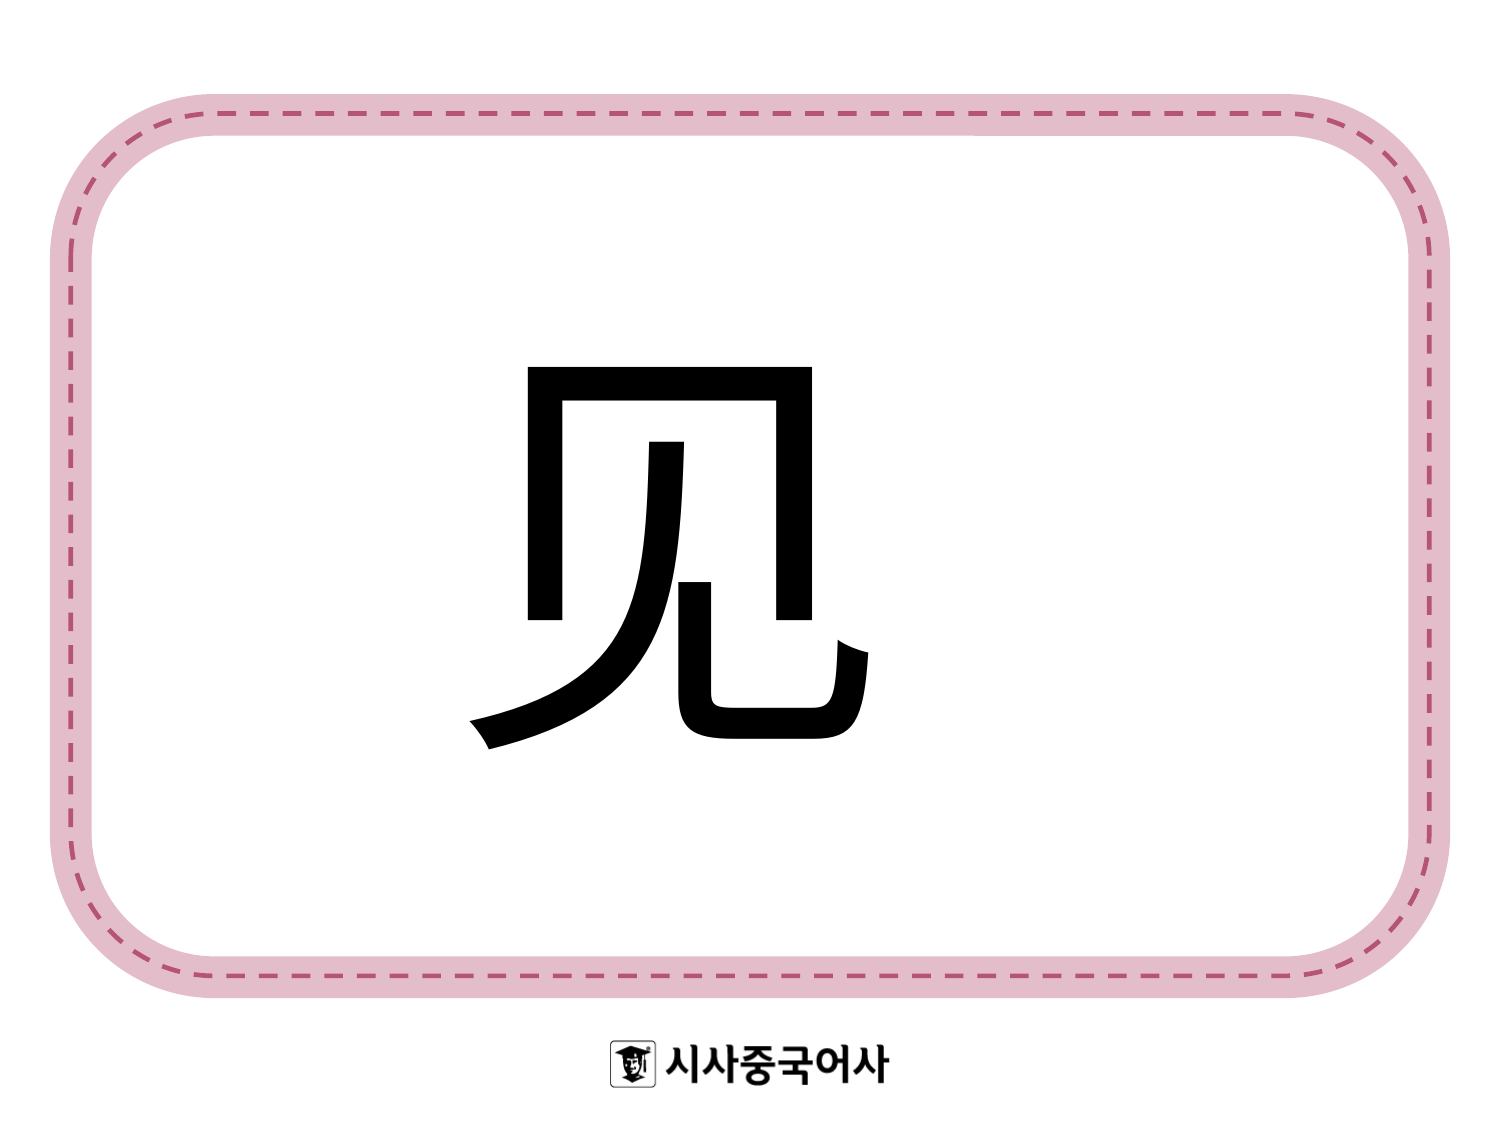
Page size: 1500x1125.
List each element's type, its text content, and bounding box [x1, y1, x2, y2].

text_box 见 [145, 189, 1354, 853]
picture [602, 1034, 898, 1094]
